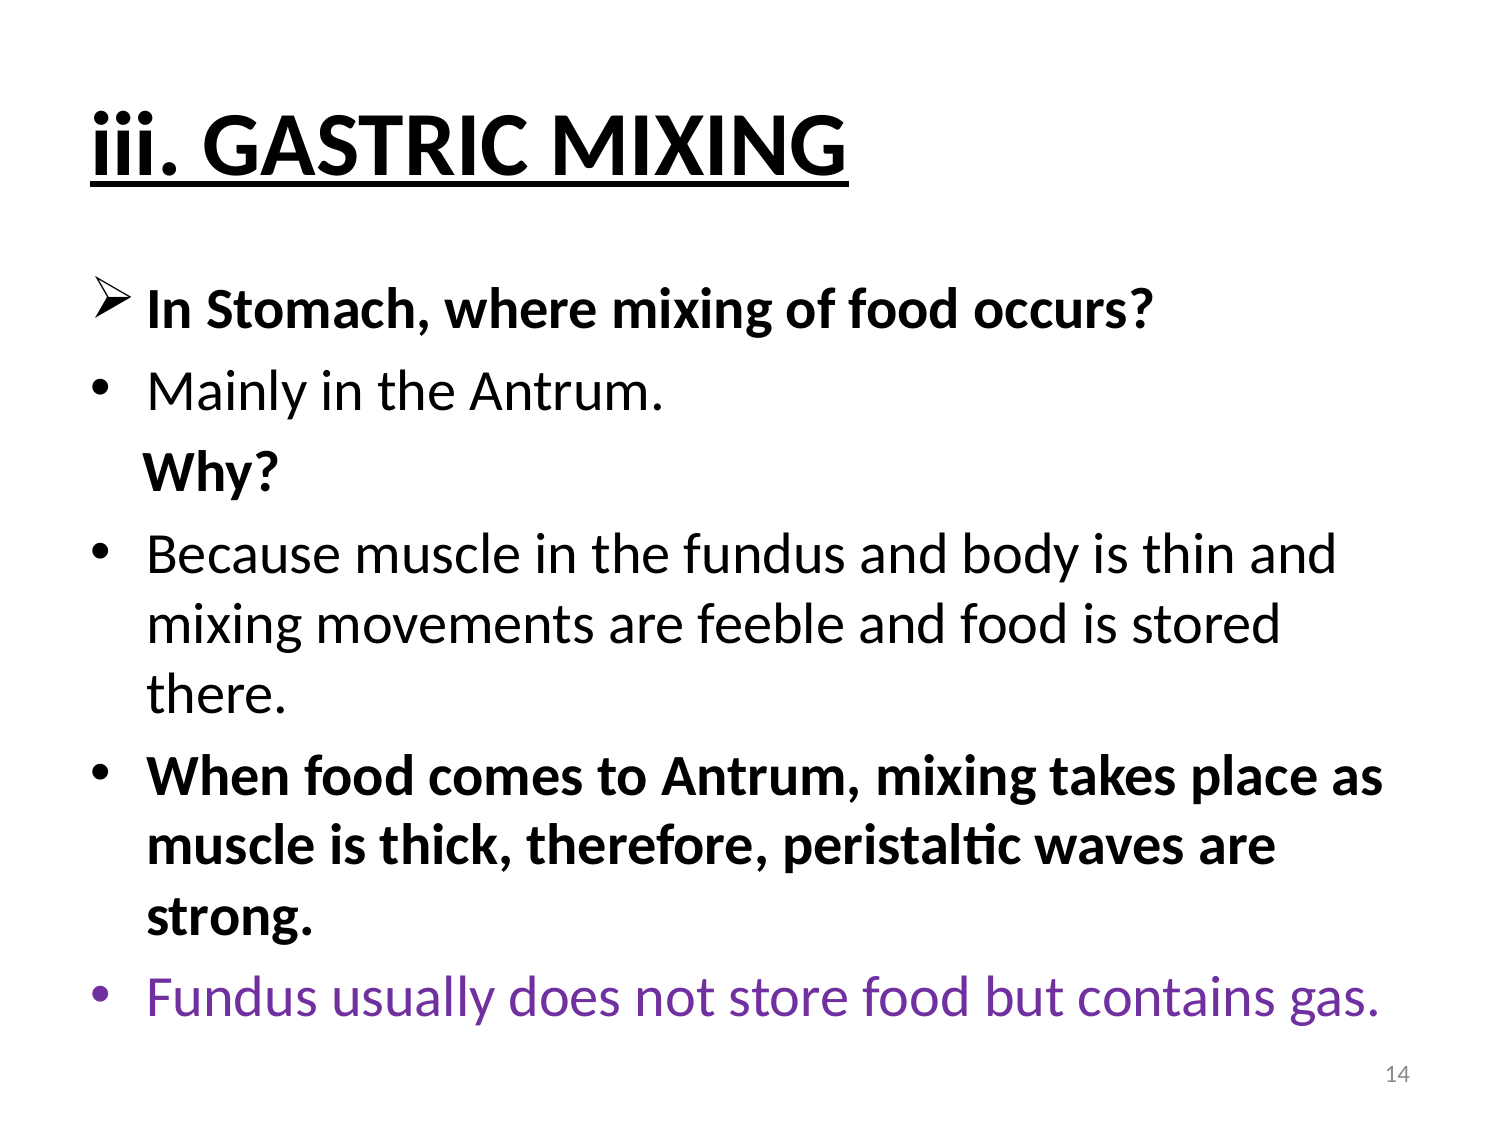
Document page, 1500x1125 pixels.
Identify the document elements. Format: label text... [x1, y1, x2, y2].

title iii. GASTRIC MIXING [75, 45, 1425, 233]
list In Stomach, where mixing of food occurs? Mainly in the Antrum. Why? Because muscle in the fundus and body is thin and mixing movements are feeble and food is stored there. When food comes to Antrum, mixing takes place as muscle is thick, therefore, peristaltic waves are strong. Fundus usually does not store food but contains gas. [75, 262, 1425, 1005]
slide_number 14 [1074, 1042, 1425, 1103]
